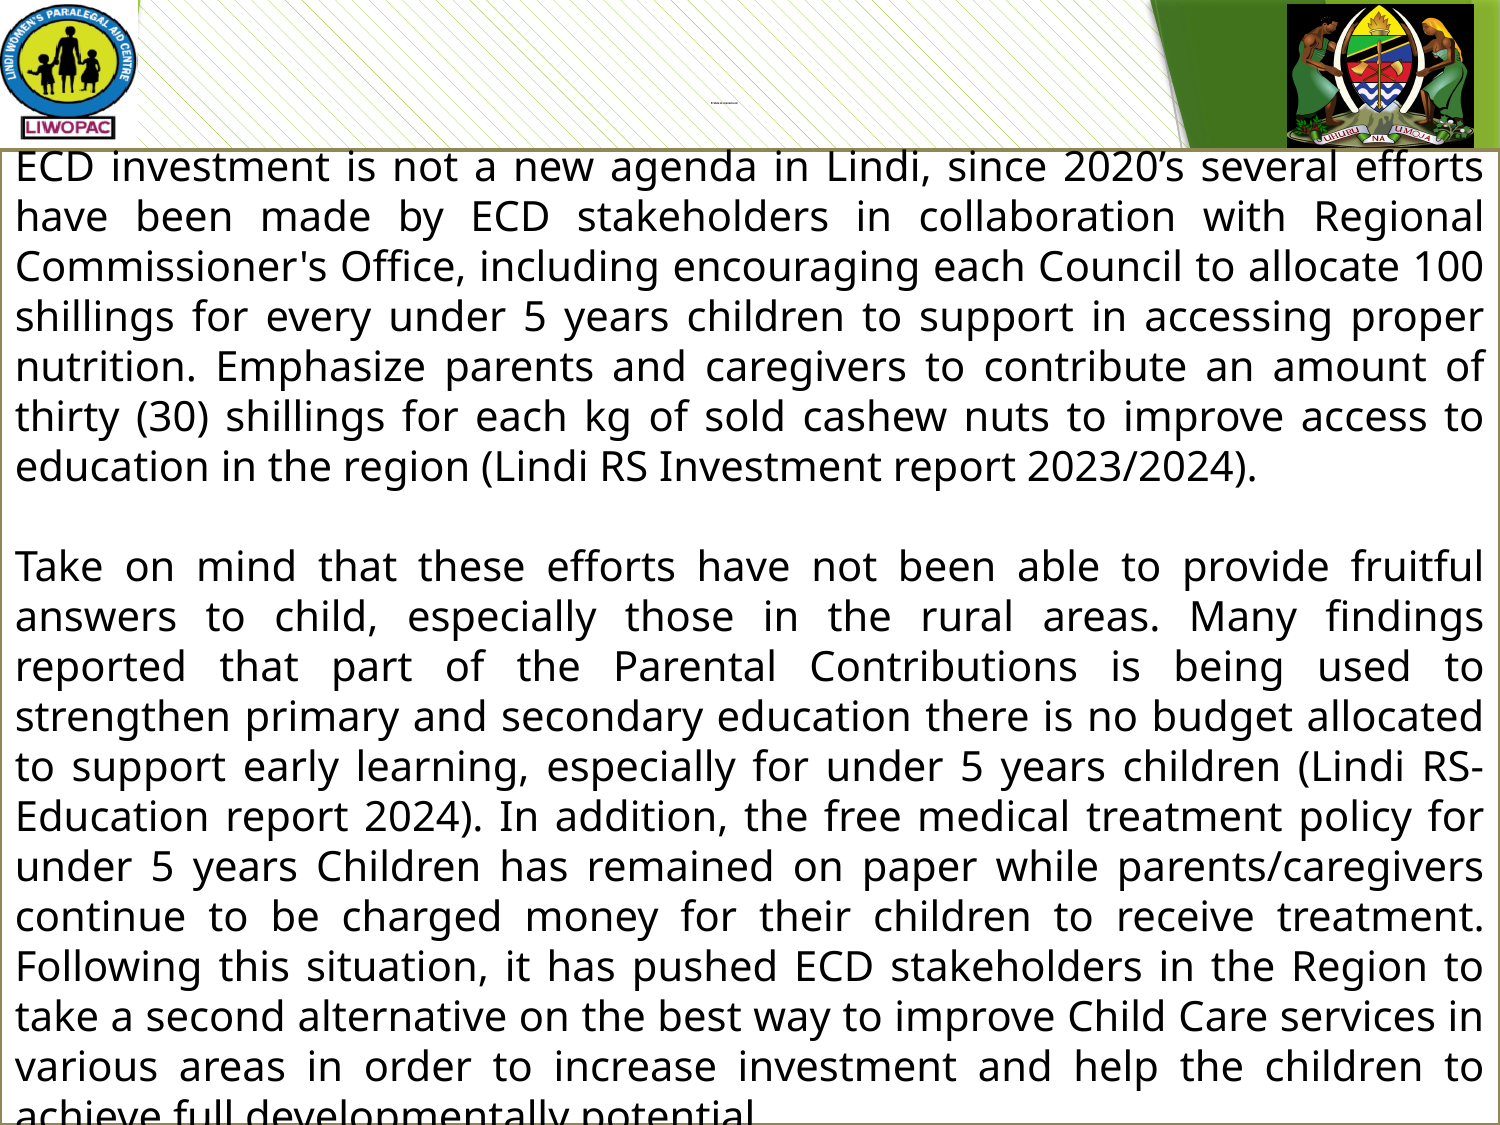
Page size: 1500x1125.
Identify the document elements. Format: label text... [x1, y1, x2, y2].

picture [1286, 4, 1475, 151]
text_box ECD investment is not a new agenda in Lindi, since 2020’s several efforts have been made by ECD stakeholders in collaboration with Regional Commissioner's Office, including encouraging each Council to allocate 100 shillings for every under 5 years children to support in accessing proper nutrition. Emphasize parents and caregivers to contribute an amount of thirty (30) shillings for each kg of sold cashew nuts to improve access to education in the region (Lindi RS Investment report 2023/2024). Take on mind that these efforts have not been able to provide fruitful answers to child, especially those in the rural areas. Many findings reported that part of the Parental Contributions is being used to strengthen primary and secondary education there is no budget allocated to support early learning, especially for under 5 years children (Lindi RS- Education report 2024). In addition, the free medical treatment policy for under 5 years Children has remained on paper while parents/caregivers continue to be charged money for their children to receive treatment. Following this situation, it has pushed ECD stakeholders in the Region to take a second alternative on the best way to improve Child Care services in various areas in order to increase investment and help the children to achieve full developmentally potential. [0, 148, 1500, 1125]
picture [0, 0, 138, 151]
title Problem statement [237, 18, 1213, 113]
